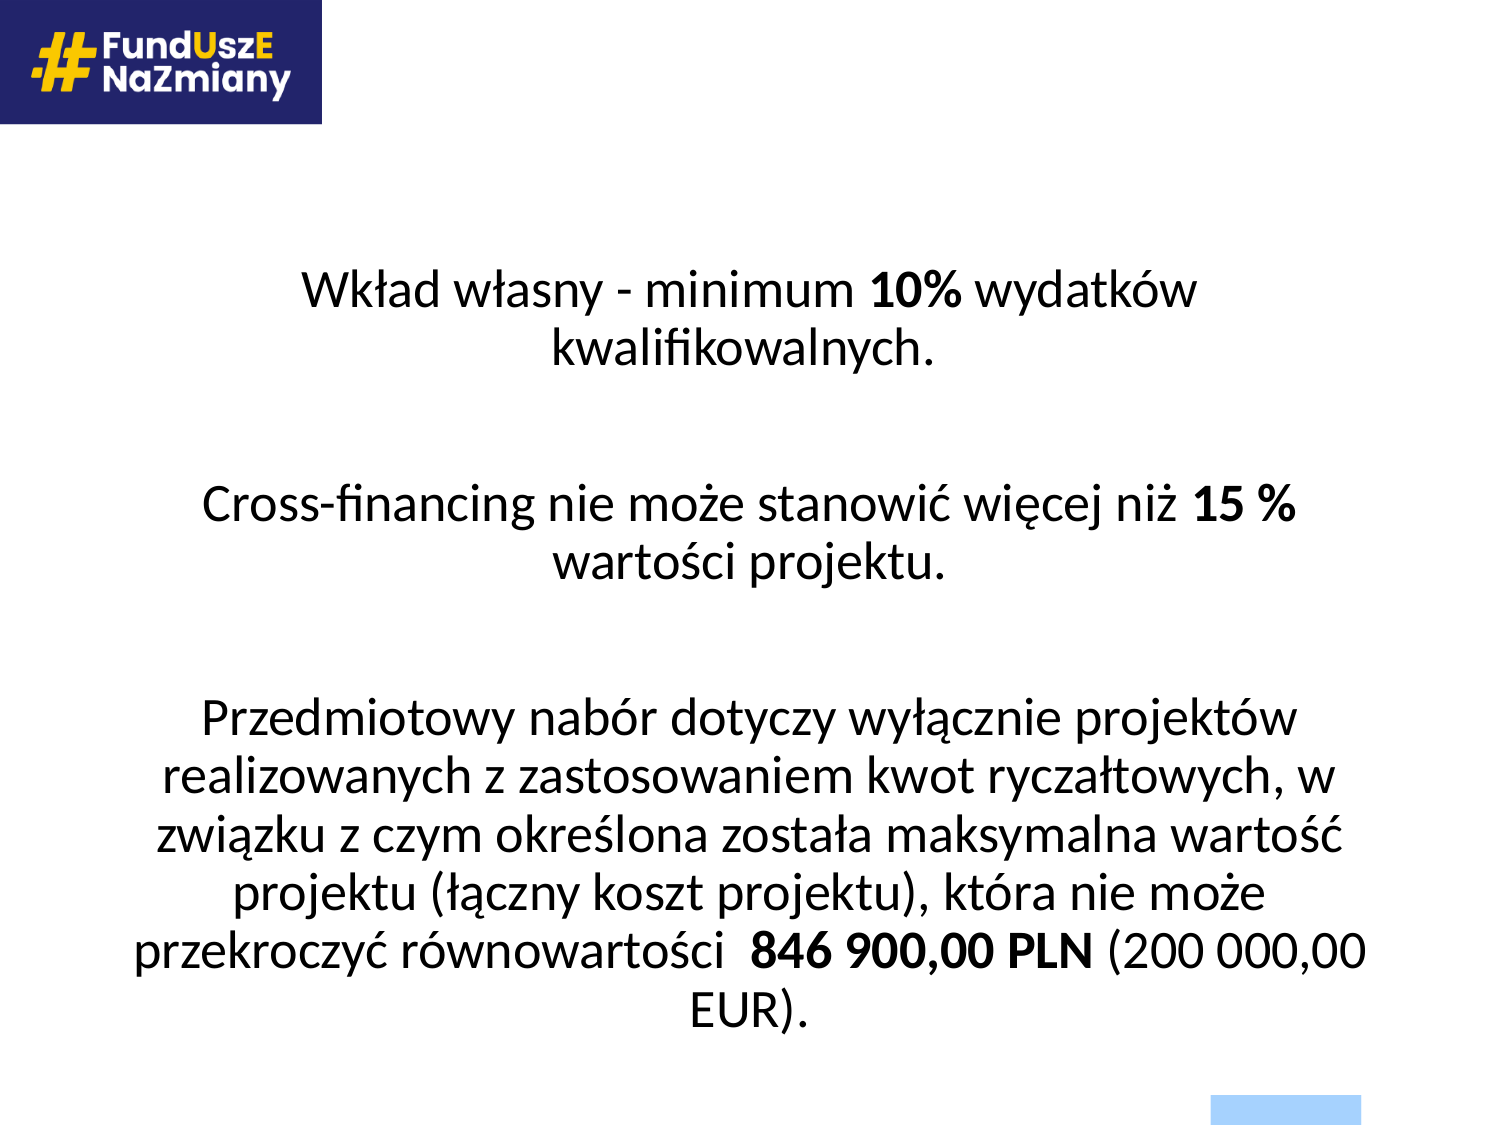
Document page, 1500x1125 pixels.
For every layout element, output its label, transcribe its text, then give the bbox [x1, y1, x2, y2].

list Wkład własny - minimum 10% wydatków kwalifikowalnych. Cross-financing nie może stanowić więcej niż 15 % wartości projektu. Przedmiotowy nabór dotyczy wyłącznie projektów realizowanych z zastosowaniem kwot ryczałtowych, w związku z czym określona została maksymalna wartość projektu (łączny koszt projektu), która nie może przekroczyć równowartości 846 900,00 PLN (200 000,00 EUR). [103, 168, 1397, 1047]
picture [0, 0, 1500, 1125]
